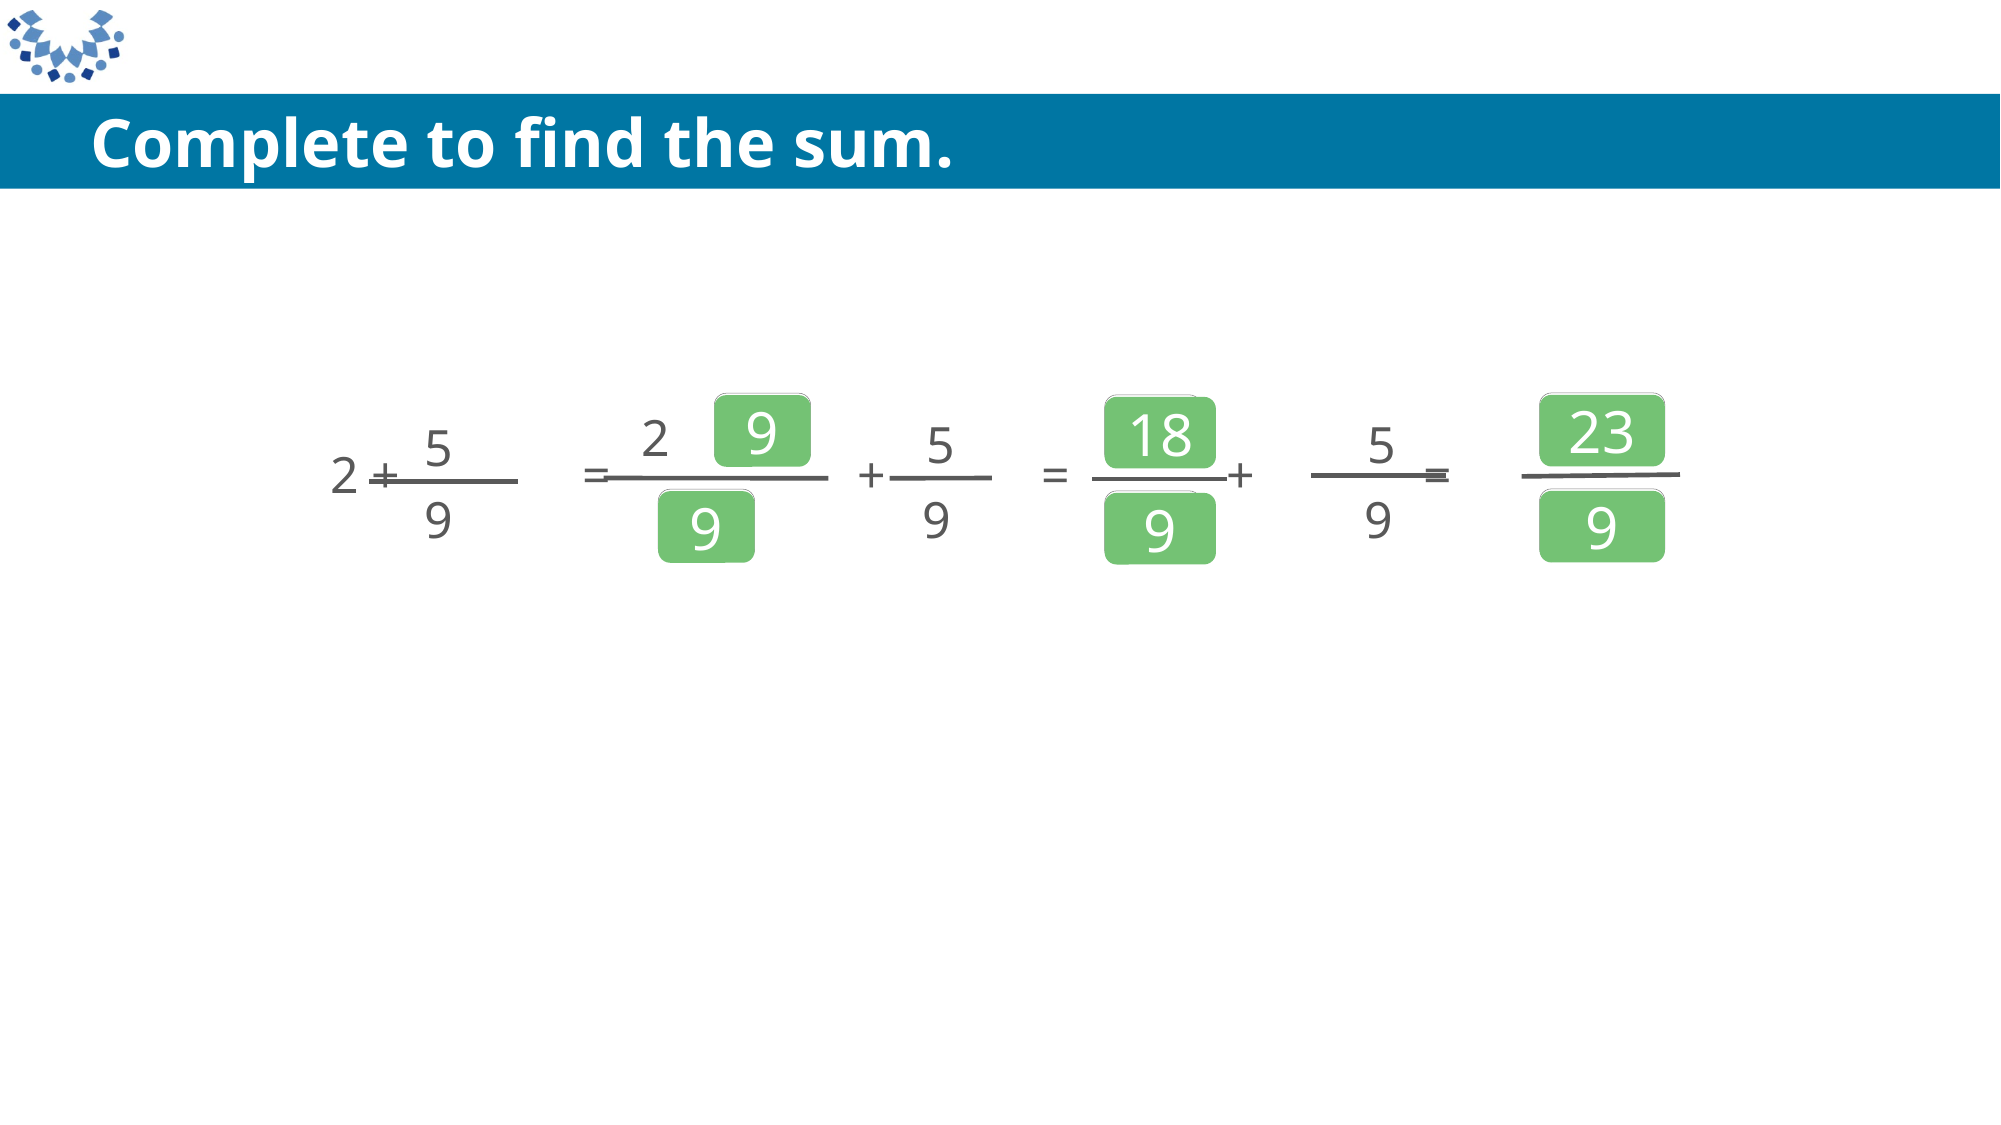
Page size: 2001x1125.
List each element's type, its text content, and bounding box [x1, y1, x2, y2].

picture [0, 10, 129, 87]
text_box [251, 392, 1681, 563]
text_box Complete to find the sum. [0, 93, 2000, 189]
